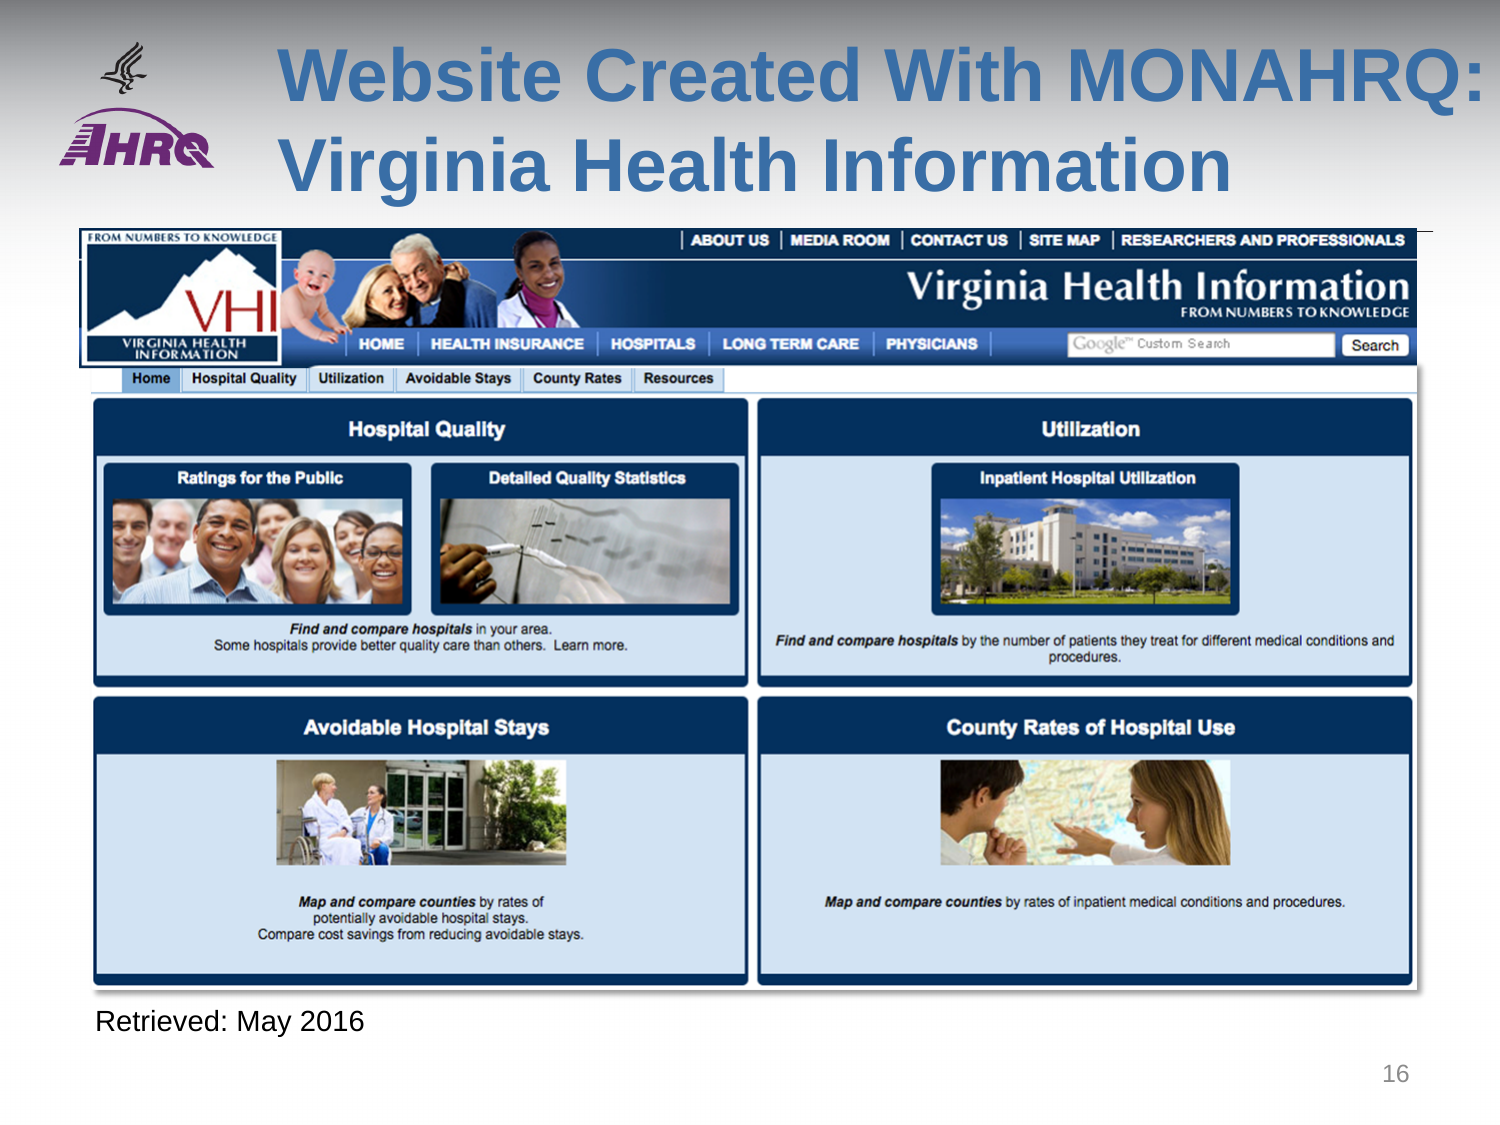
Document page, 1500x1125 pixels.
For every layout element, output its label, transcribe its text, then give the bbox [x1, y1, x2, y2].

slide_number 16 [1074, 1042, 1425, 1103]
title Website Created With MONAHRQ: Virginia Health Information [262, 45, 1500, 188]
text_box Retrieved: May 2016 [80, 1012, 389, 1045]
picture [0, 0, 1500, 1125]
